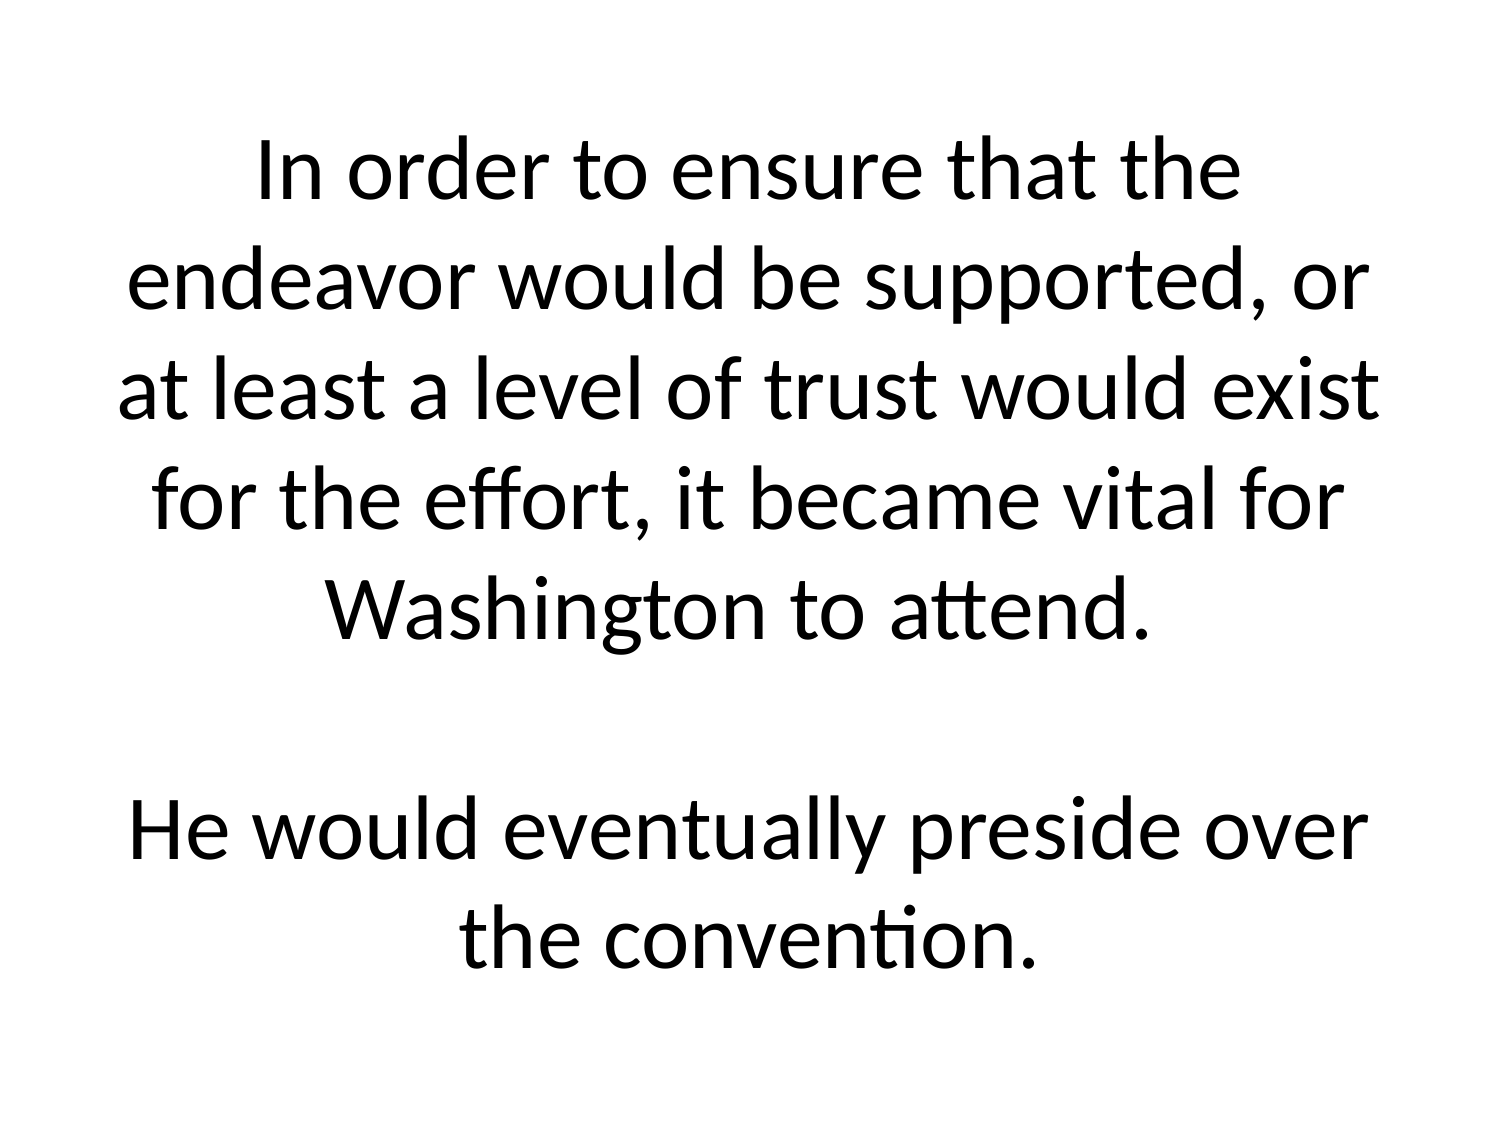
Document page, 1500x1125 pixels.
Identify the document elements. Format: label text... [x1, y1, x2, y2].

title In order to ensure that the endeavor would be supported, or at least a level of trust would exist for the effort, it became vital for Washington to attend. He would eventually preside over the convention. [74, 44, 1426, 1051]
